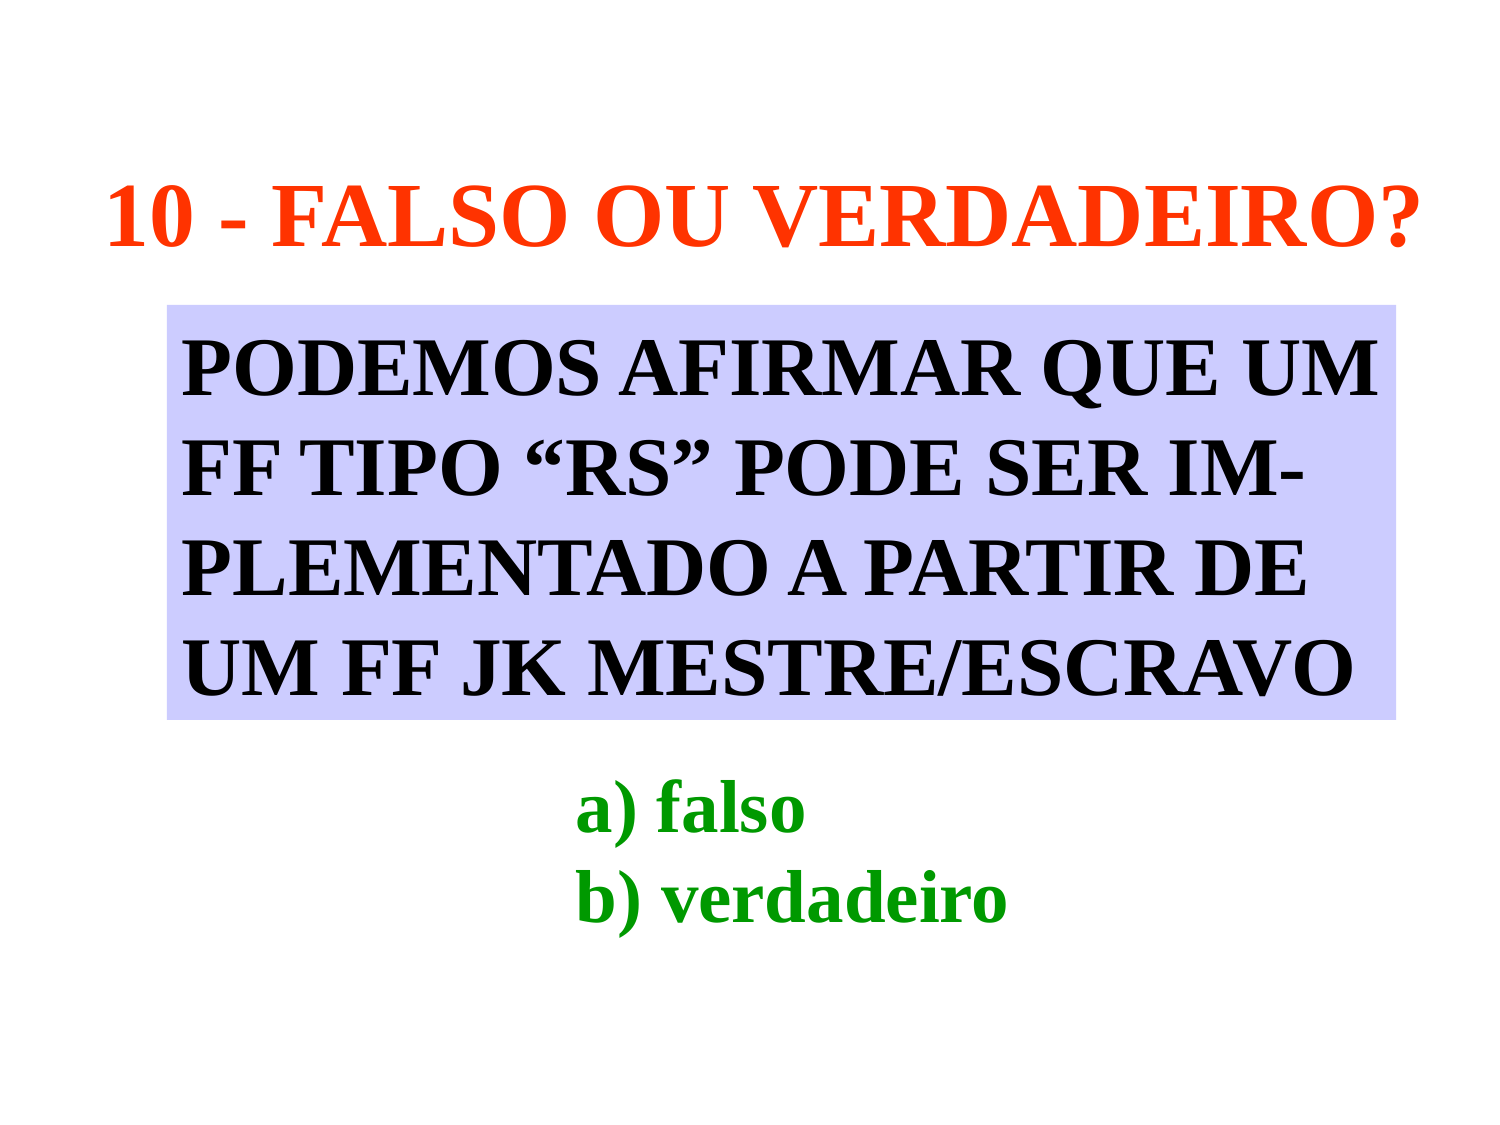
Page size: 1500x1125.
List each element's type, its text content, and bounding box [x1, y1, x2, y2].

text_box a) falso b) verdadeiro [560, 749, 1025, 945]
text_box 10 - FALSO OU VERDADEIRO? [88, 147, 1442, 273]
text_box PODEMOS AFIRMAR QUE UM FF TIPO “RS” PODE SER IM- PLEMENTADO A PARTIR DE UM FF JK MESTRE/ESCRAVO [166, 304, 1397, 720]
